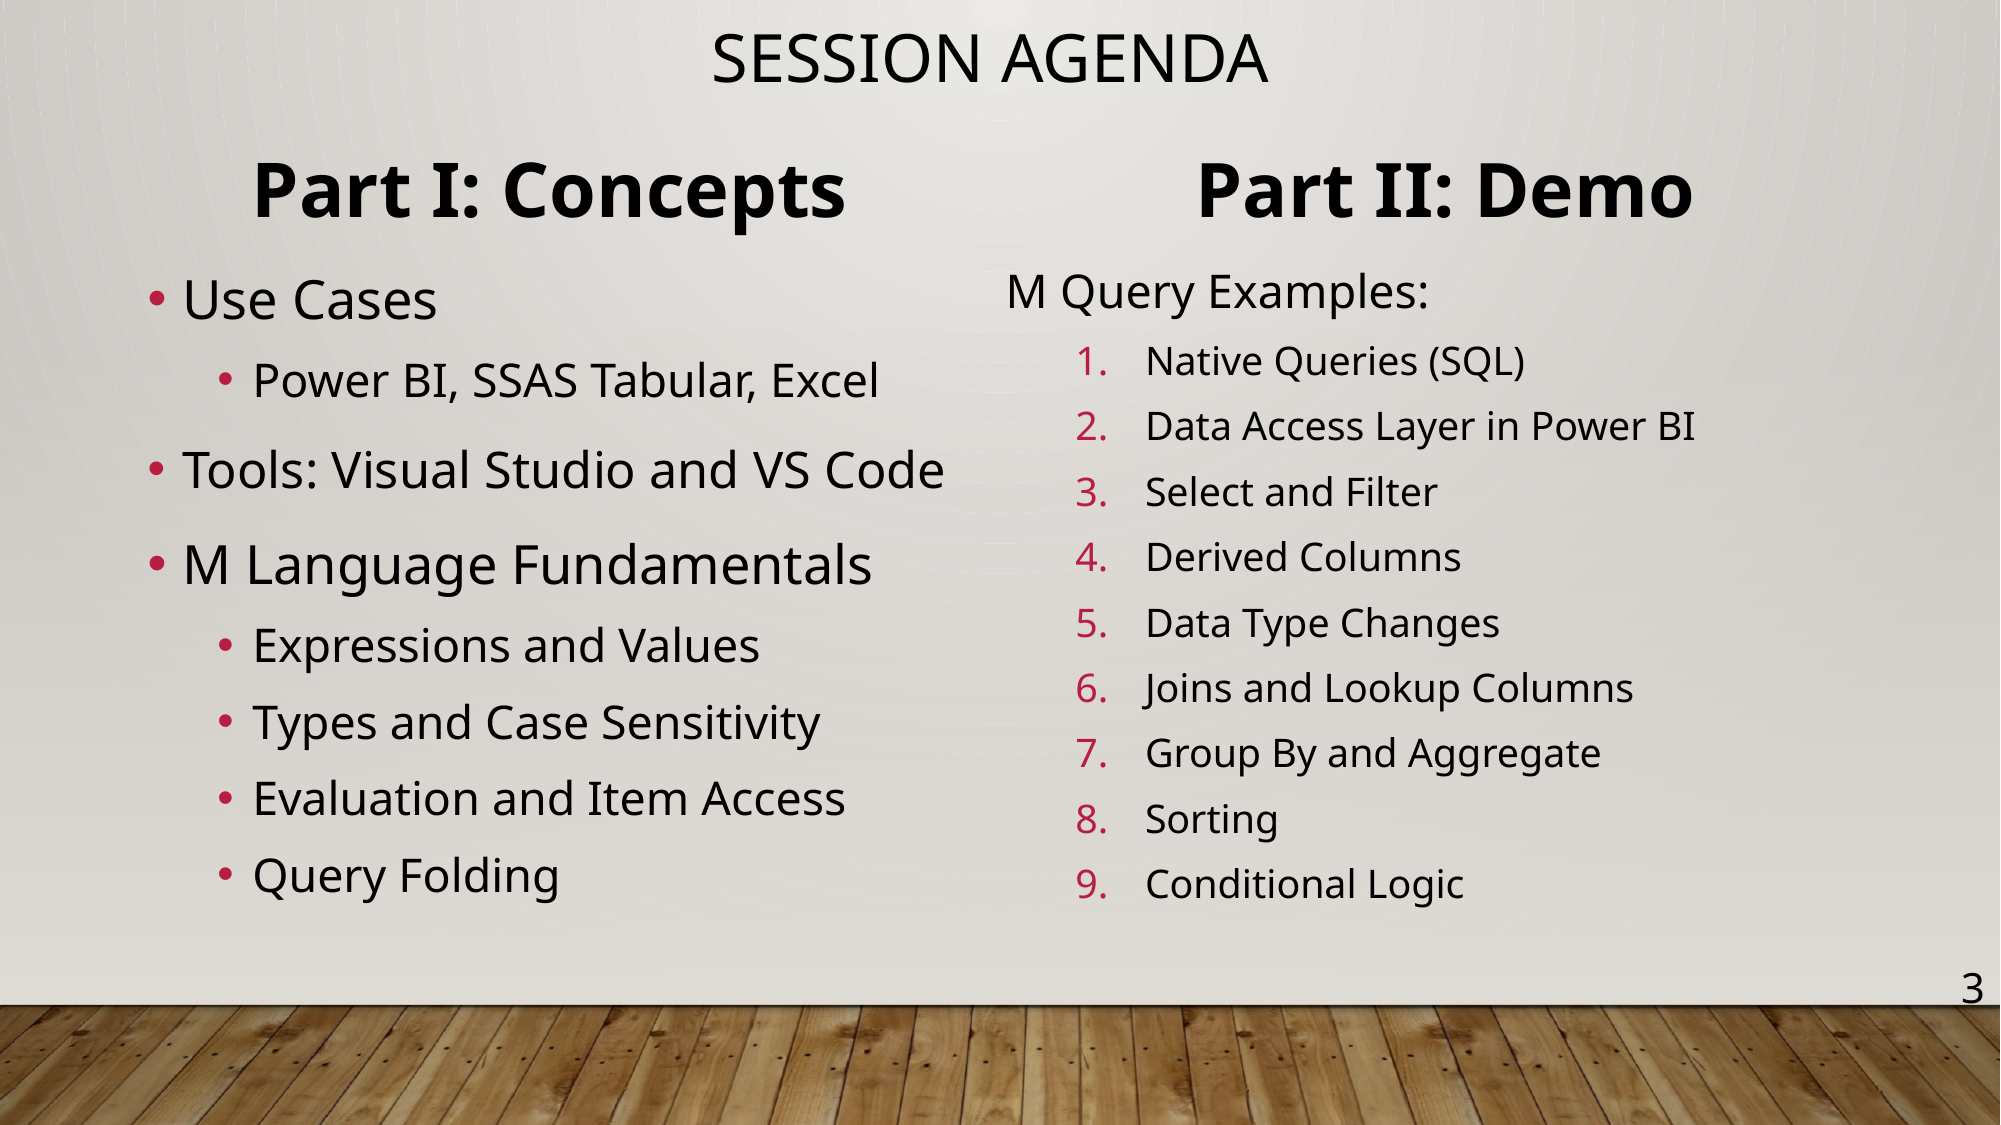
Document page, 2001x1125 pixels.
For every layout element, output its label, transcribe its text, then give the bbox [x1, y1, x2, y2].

title Session Agenda [659, 17, 1323, 120]
slide_number 3 [1919, 954, 2000, 1005]
list Part I: Concepts Use Cases Power BI, SSAS Tabular, Excel Tools: Visual Studio and VS Code M Language Fundamentals Expressions and Values Types and Case Sensitivity Evaluation and Item Access Query Folding [132, 116, 967, 921]
text_box Part II: Demo M Query Examples: Native Queries (SQL) Data Access Layer in Power BI Select and Filter Derived Columns Data Type Changes Joins and Lookup Columns Group By and Aggregate Sorting Conditional Logic [990, 116, 1900, 921]
picture [0, 1005, 2000, 1125]
